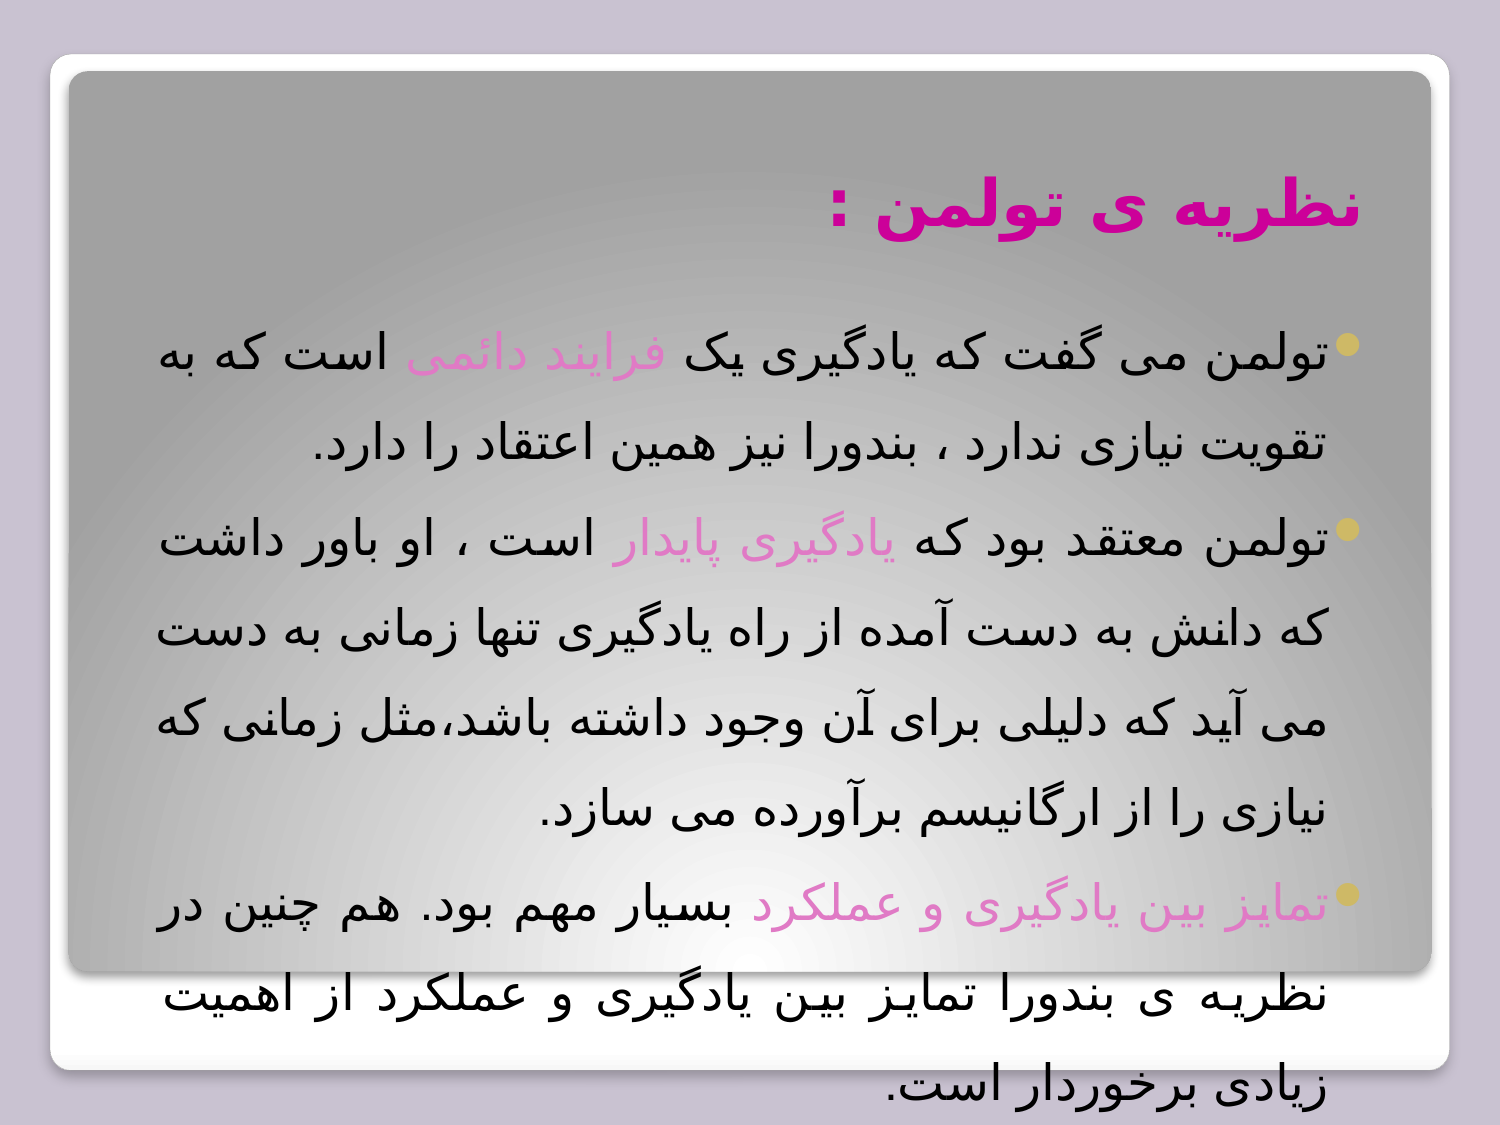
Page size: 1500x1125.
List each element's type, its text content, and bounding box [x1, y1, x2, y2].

list تولمن می گفت که یادگیری یک فرایند دائمی است که به تقویت نیازی ندارد ، بندورا نیز همین اعتقاد را دارد. تولمن معتقد بود که یادگیری پایدار است ، او باور داشت که دانش به دست آمده از راه یادگیری تنها زمانی به دست می آید که دلیلی برای آن وجود داشته باشد،مثل زمانی که نیازی را از ارگانیسم برآورده می سازد. تمایز بین یادگیری و عملکرد بسیار مهم بود. هم چنین در نظریه ی بندورا تمایز بین یادگیری و عملکرد از اهمیت زیادی برخوردار است. [125, 275, 1388, 1125]
title نظریه ی تولمن : [37, 152, 1380, 325]
